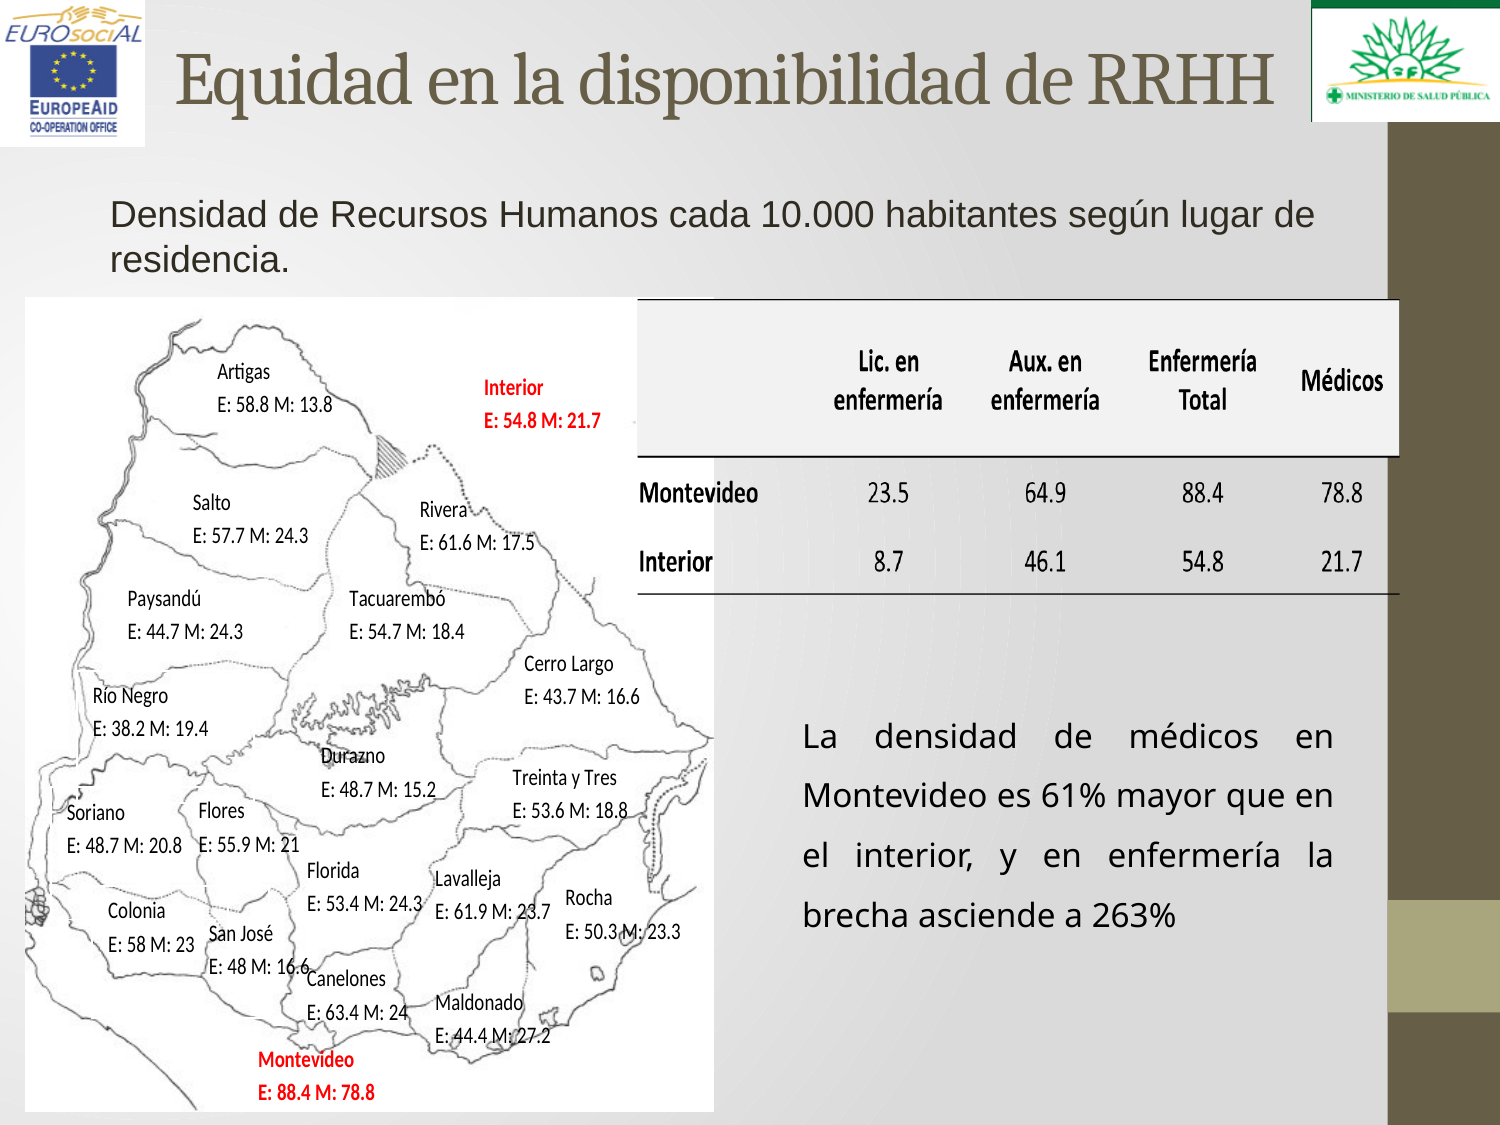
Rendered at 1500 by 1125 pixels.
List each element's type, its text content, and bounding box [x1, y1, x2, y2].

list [0, 264, 863, 1125]
title Equidad en la disponibilidad de RRHH [157, 15, 1382, 134]
picture [0, 0, 146, 148]
picture [636, 299, 1401, 601]
picture [1310, 0, 1500, 122]
text_box La densidad de médicos en Montevideo es 61% mayor que en el interior, y en enfermería la brecha asciende a 263% [874, 687, 1350, 942]
text_box Densidad de Recursos Humanos cada 10.000 habitantes según lugar de residencia. [95, 182, 1358, 288]
